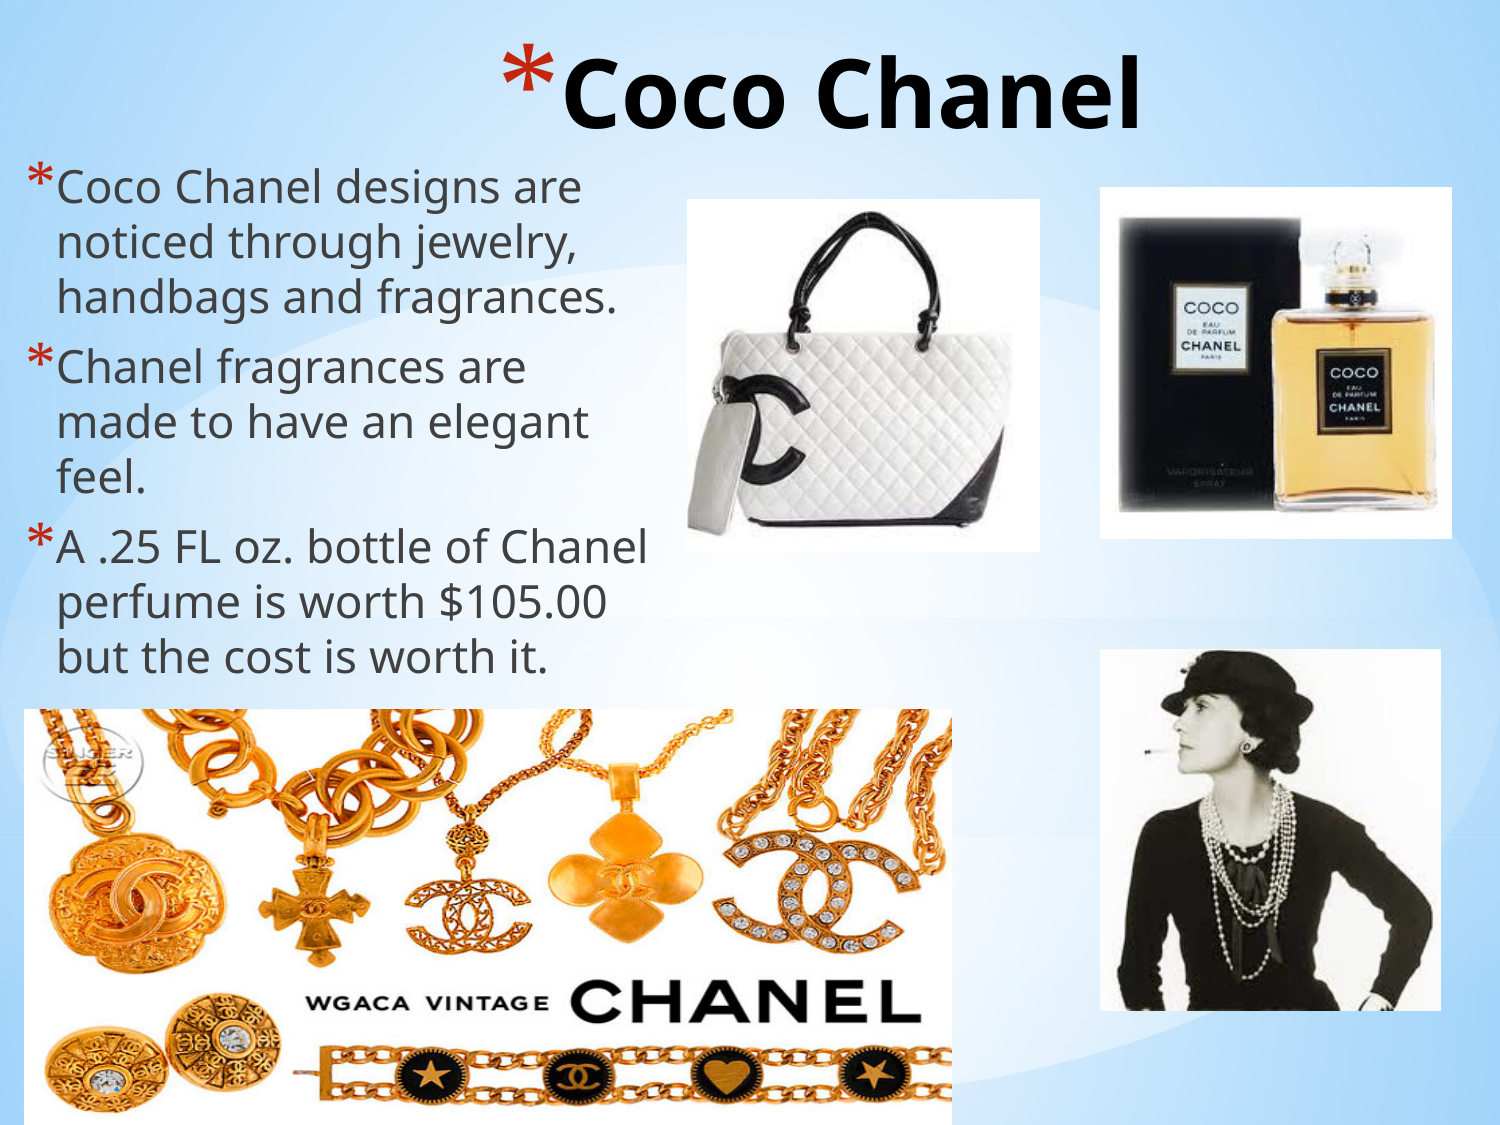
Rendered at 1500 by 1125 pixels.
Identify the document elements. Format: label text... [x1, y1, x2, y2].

picture [24, 709, 952, 1125]
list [687, 199, 1040, 552]
picture [1099, 649, 1441, 1012]
list Coco Chanel designs are noticed through jewelry, handbags and fragrances. Chanel fragrances are made to have an elegant feel. A .25 FL oz. bottle of Chanel perfume is worth $105.00 but the cost is worth it. [3, 149, 675, 720]
picture [1099, 187, 1452, 540]
title Coco Chanel [287, 24, 1356, 213]
